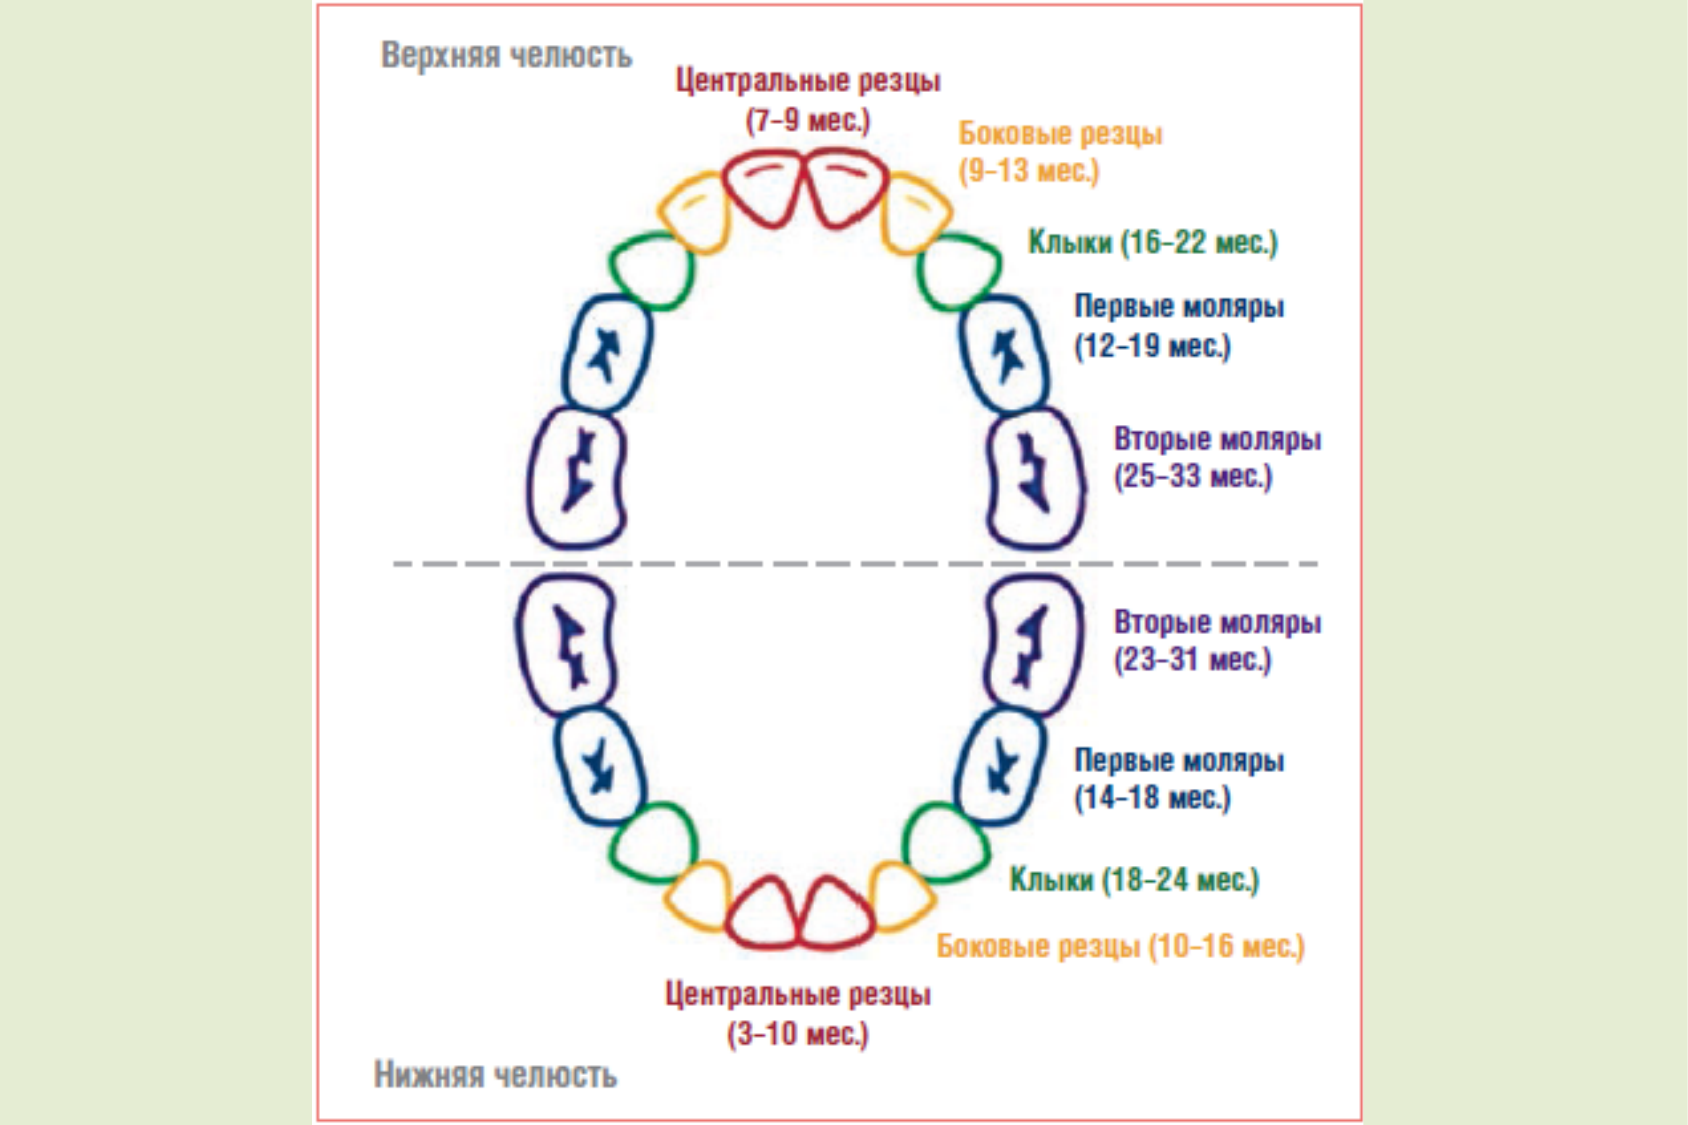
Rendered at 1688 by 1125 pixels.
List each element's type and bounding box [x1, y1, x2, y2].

picture [311, 0, 1364, 1125]
